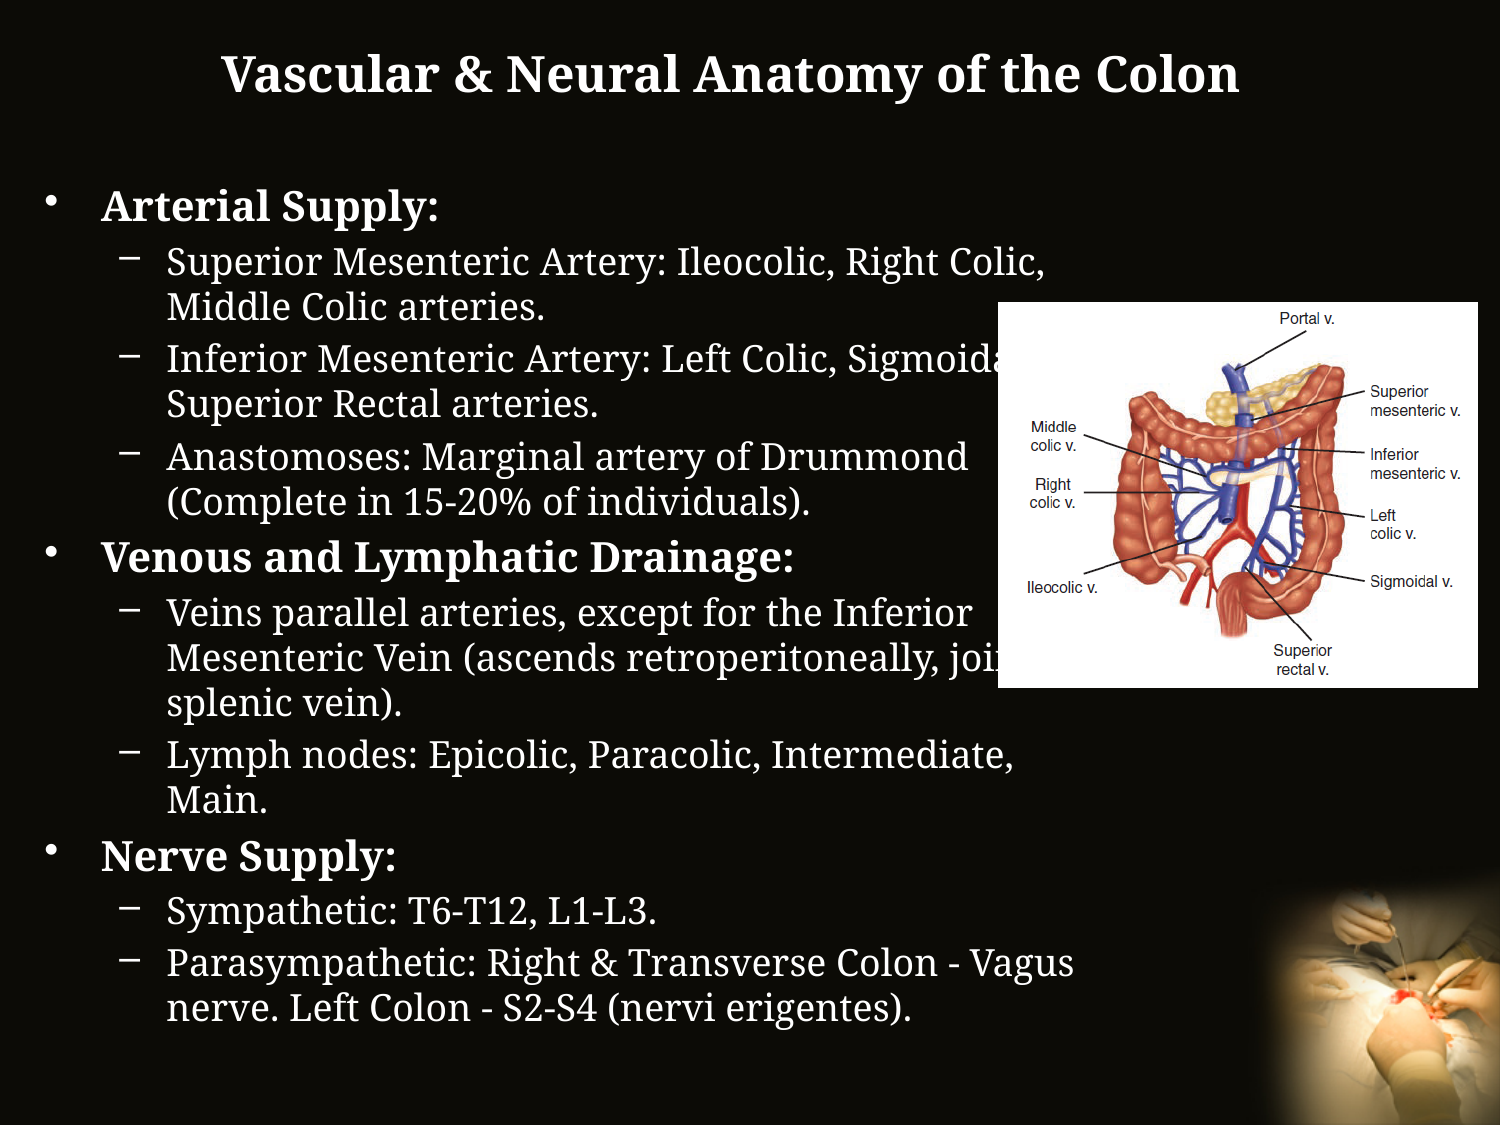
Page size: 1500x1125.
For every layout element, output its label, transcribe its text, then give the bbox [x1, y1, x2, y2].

list Arterial Supply: Superior Mesenteric Artery: Ileocolic, Right Colic, Middle Colic arteries. Inferior Mesenteric Artery: Left Colic, Sigmoidal, Superior Rectal arteries. Anastomoses: Marginal artery of Drummond (Complete in 15-20% of individuals). Venous and Lymphatic Drainage: Veins parallel arteries, except for the Inferior Mesenteric Vein (ascends retroperitoneally, joins splenic vein). Lymph nodes: Epicolic, Paracolic, Intermediate, Main. Nerve Supply: Sympathetic: T6-T12, L1-L3. Parasympathetic: Right & Transverse Colon - Vagus nerve. Left Colon - S2-S4 (nervi erigentes). [29, 172, 1105, 1047]
picture [0, 0, 1500, 1125]
title Vascular & Neural Anatomy of the Colon [206, 30, 1377, 115]
